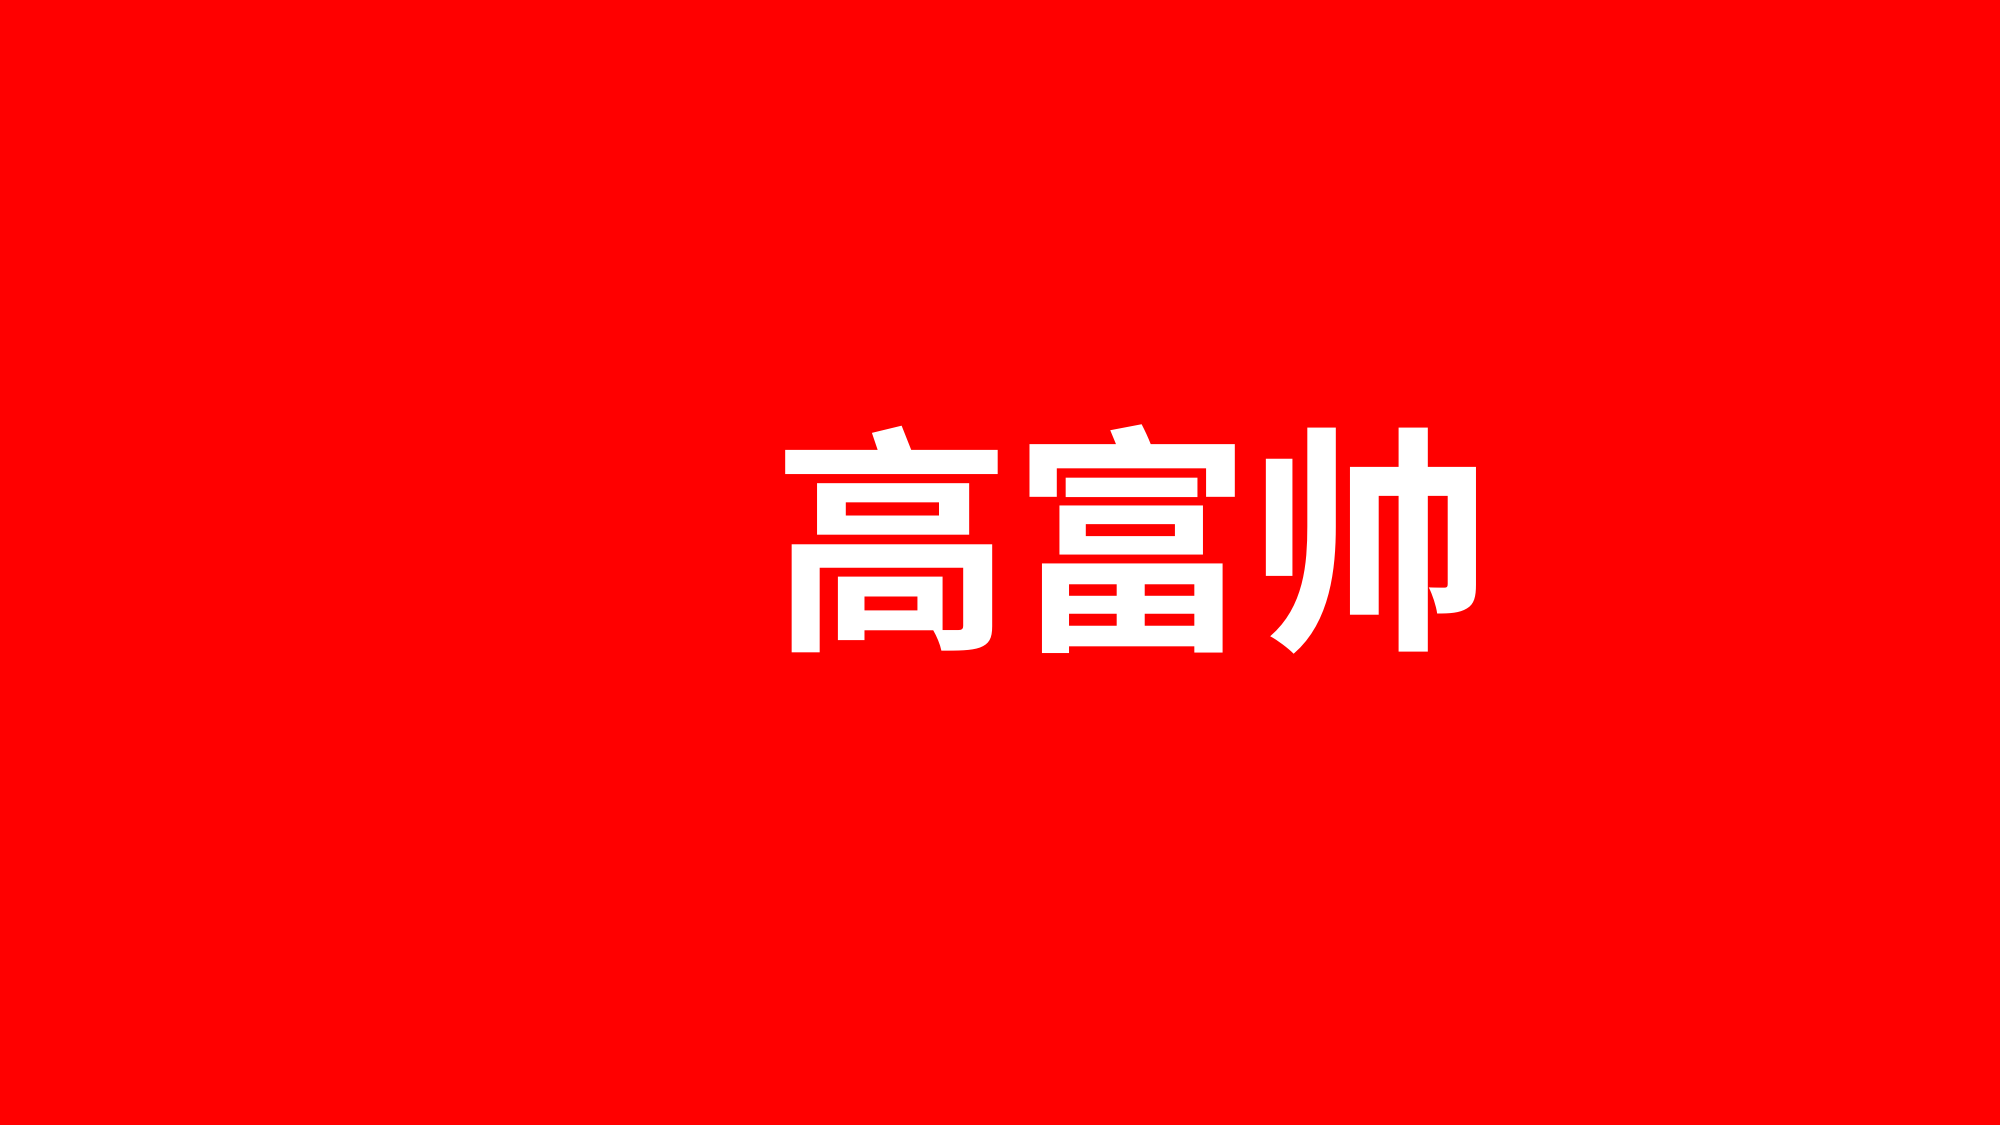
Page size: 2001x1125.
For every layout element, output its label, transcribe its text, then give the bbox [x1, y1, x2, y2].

text_box 高富帅 [758, 384, 1893, 687]
